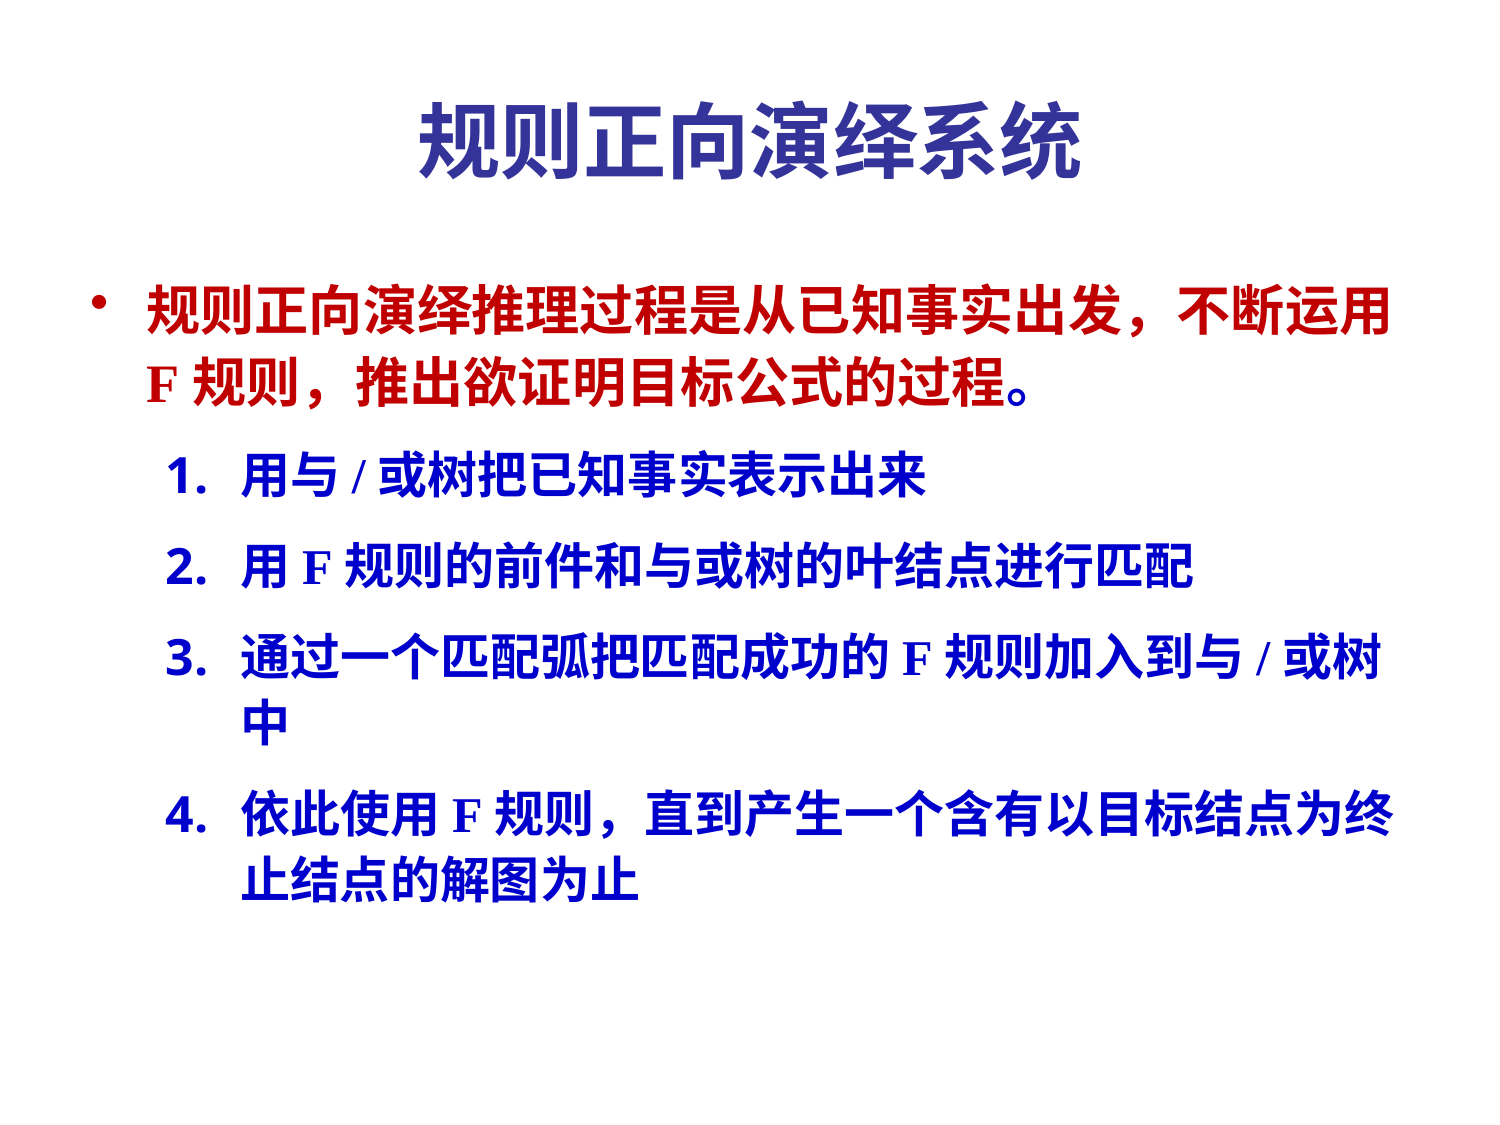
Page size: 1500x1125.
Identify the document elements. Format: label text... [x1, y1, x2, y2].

title 规则正向演绎系统 [75, 45, 1425, 233]
list 规则正向演绎推理过程是从已知事实出发，不断运用F规则，推出欲证明目标公式的过程。 用与/或树把已知事实表示出来 用F规则的前件和与或树的叶结点进行匹配 通过一个匹配弧把匹配成功的F规则加入到与/或树中 依此使用F规则，直到产生一个含有以目标结点为终止结点的解图为止 [75, 262, 1425, 1005]
